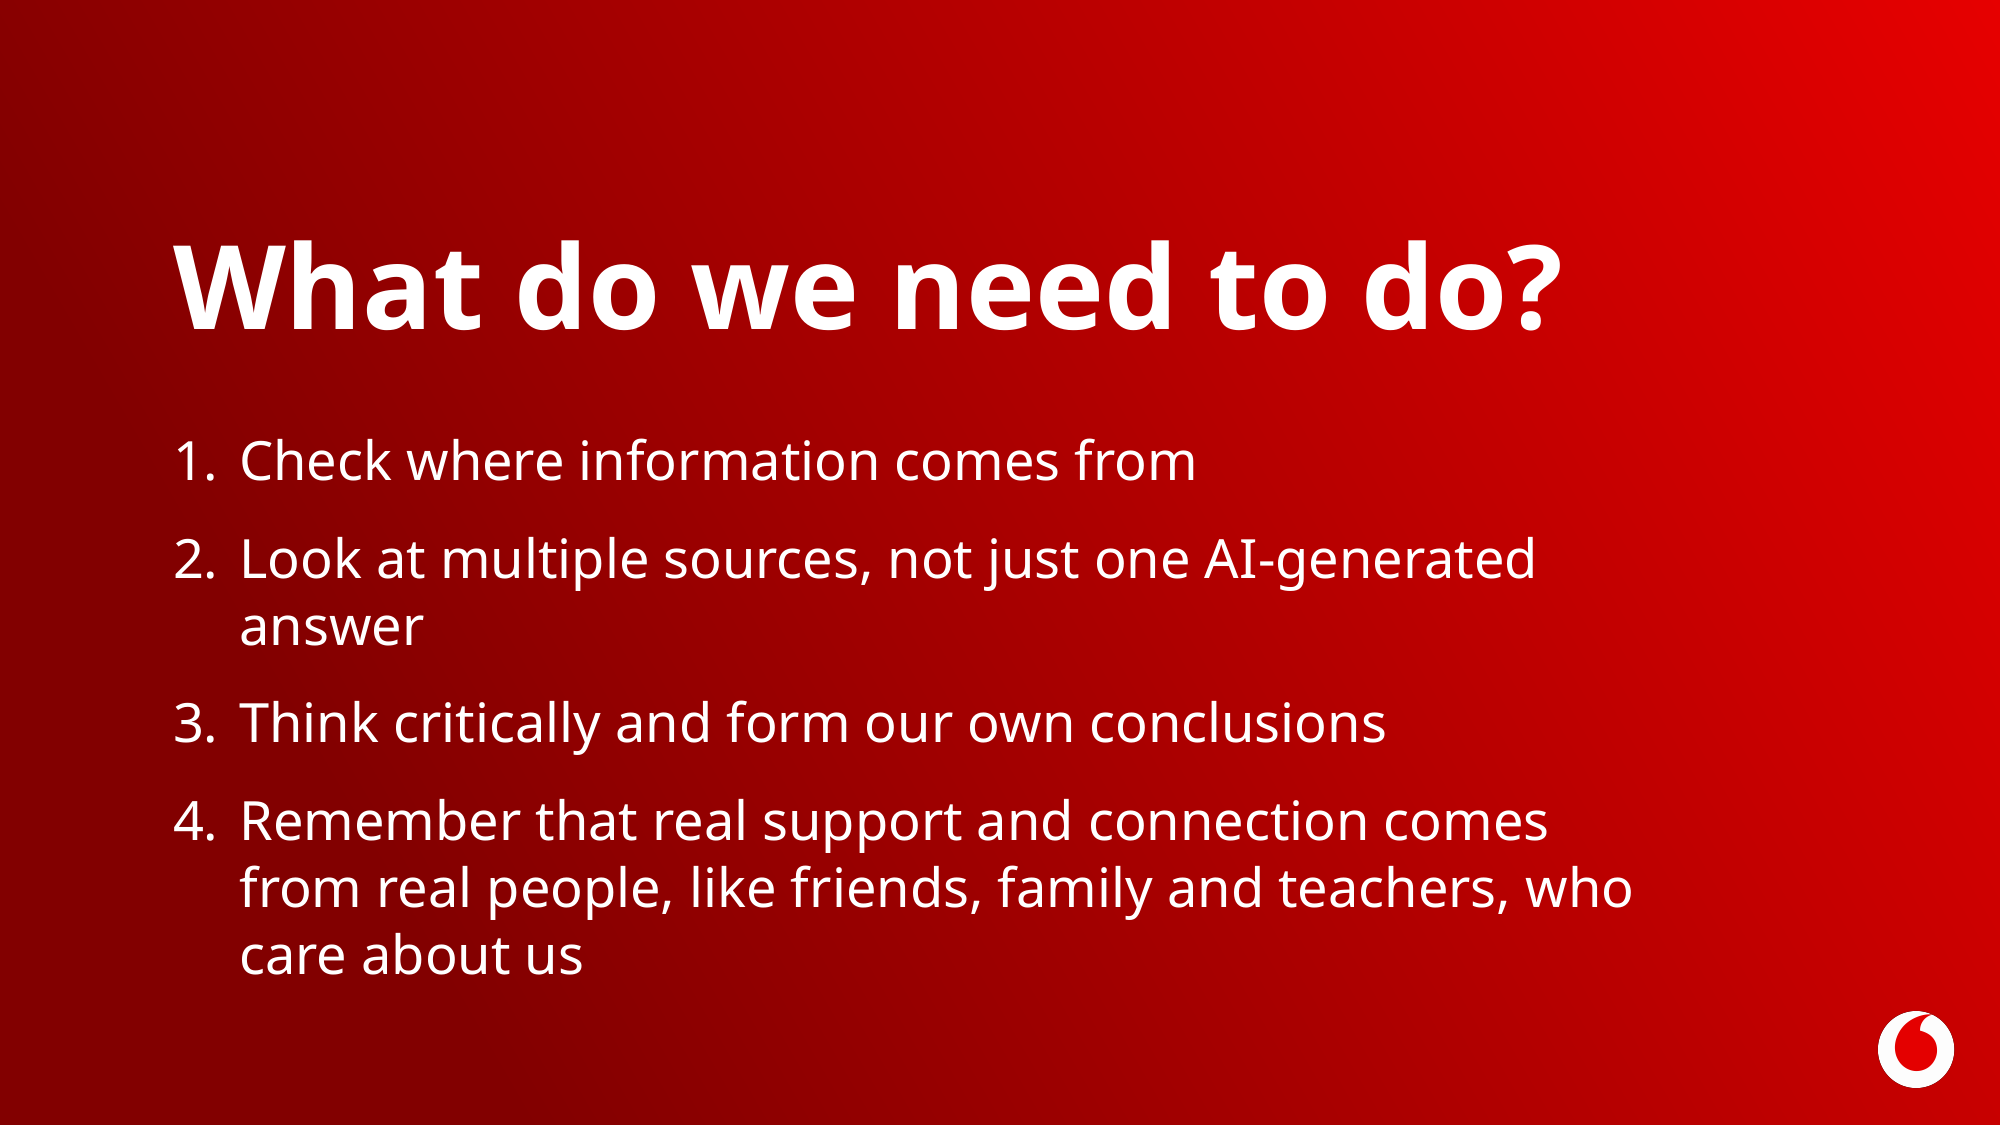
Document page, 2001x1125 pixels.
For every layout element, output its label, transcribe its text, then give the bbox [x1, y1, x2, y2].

text_box [279, 798, 1647, 856]
text_box What do we need to do? [173, 269, 1762, 353]
text_box Check where information comes from Look at multiple sources, not just one AI-generated answer Think critically and form our own conclusions Remember that real support and connection comes from real people, like friends, family and teachers, who care about us [173, 424, 1663, 895]
picture [1874, 1007, 1963, 1092]
